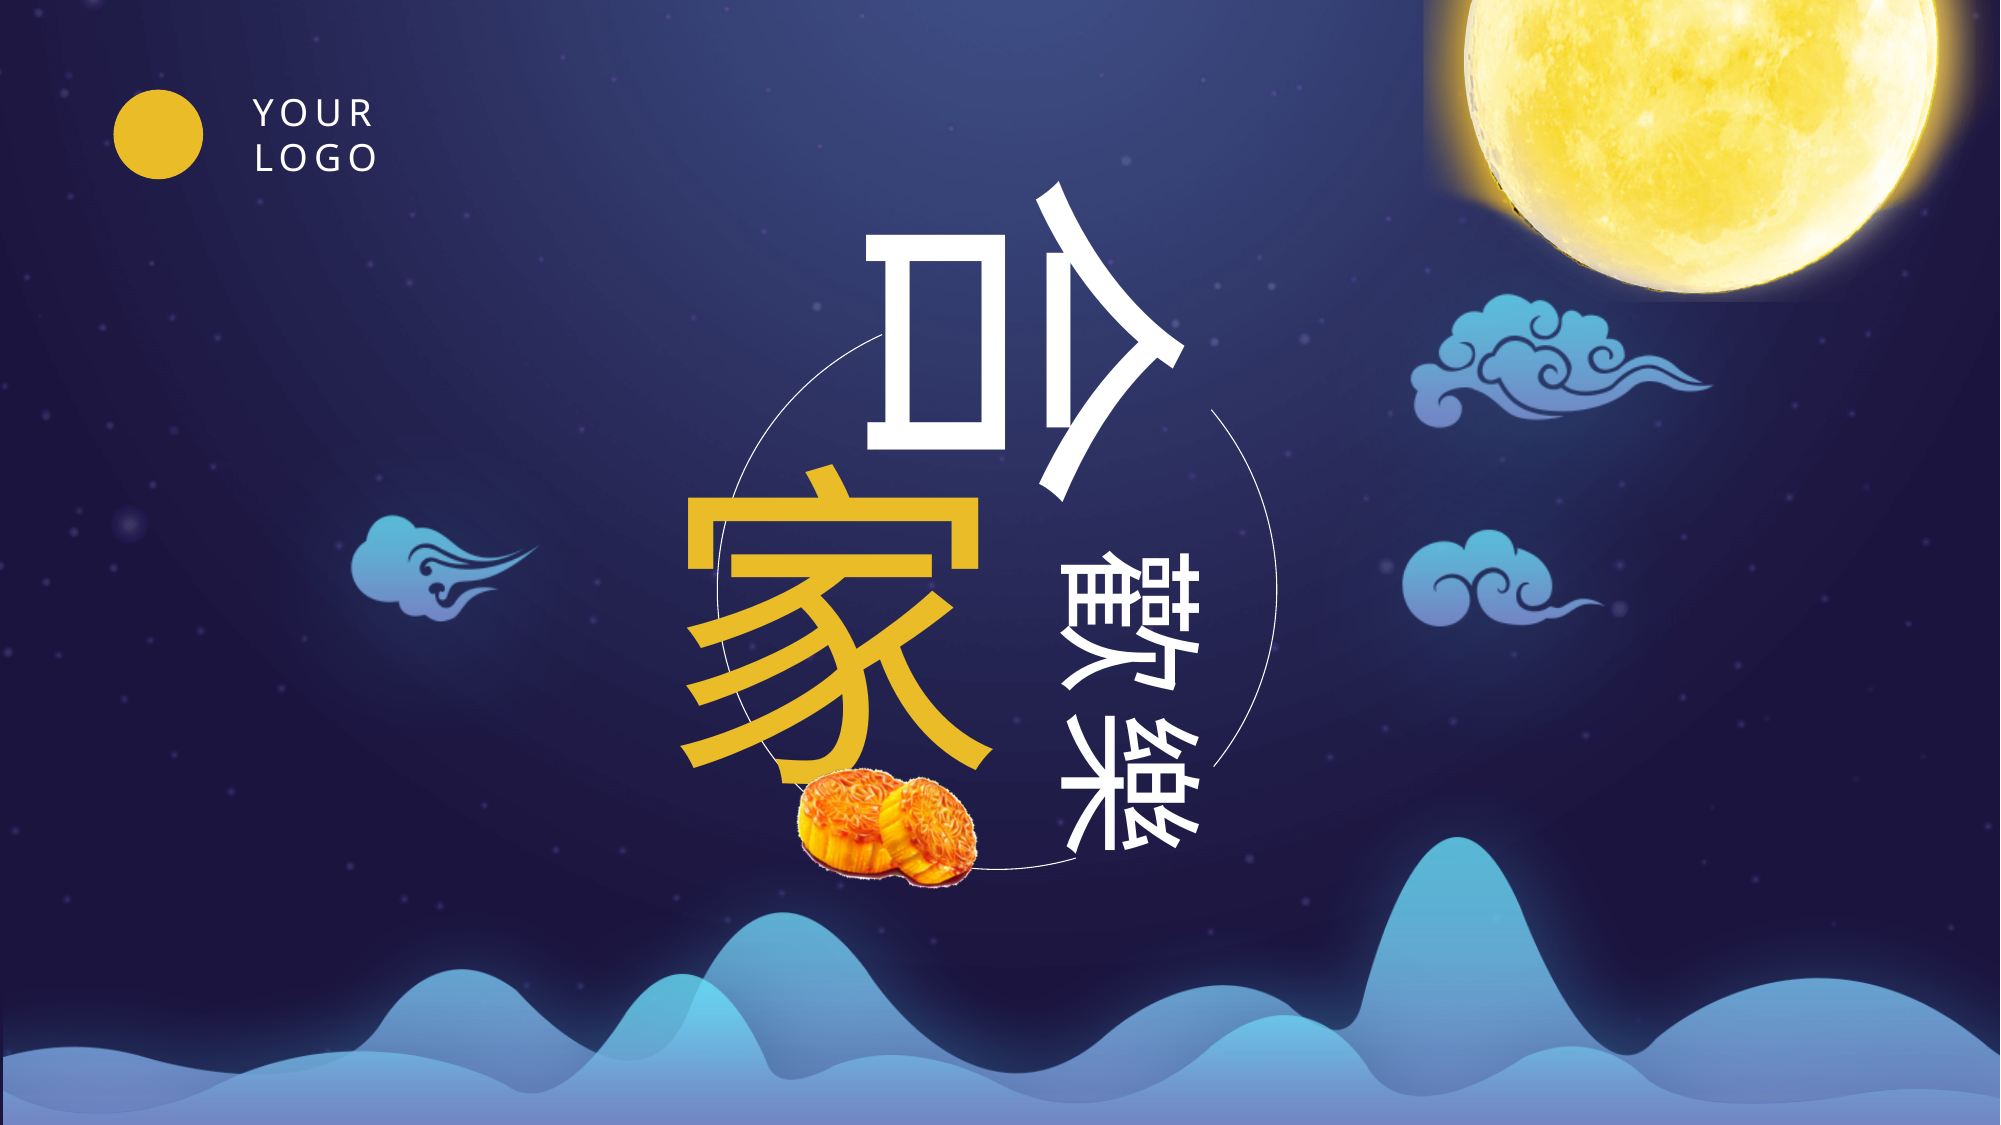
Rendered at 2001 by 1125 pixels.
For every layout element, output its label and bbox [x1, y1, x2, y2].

text_box [642, 153, 1277, 763]
picture [0, 0, 2001, 1125]
